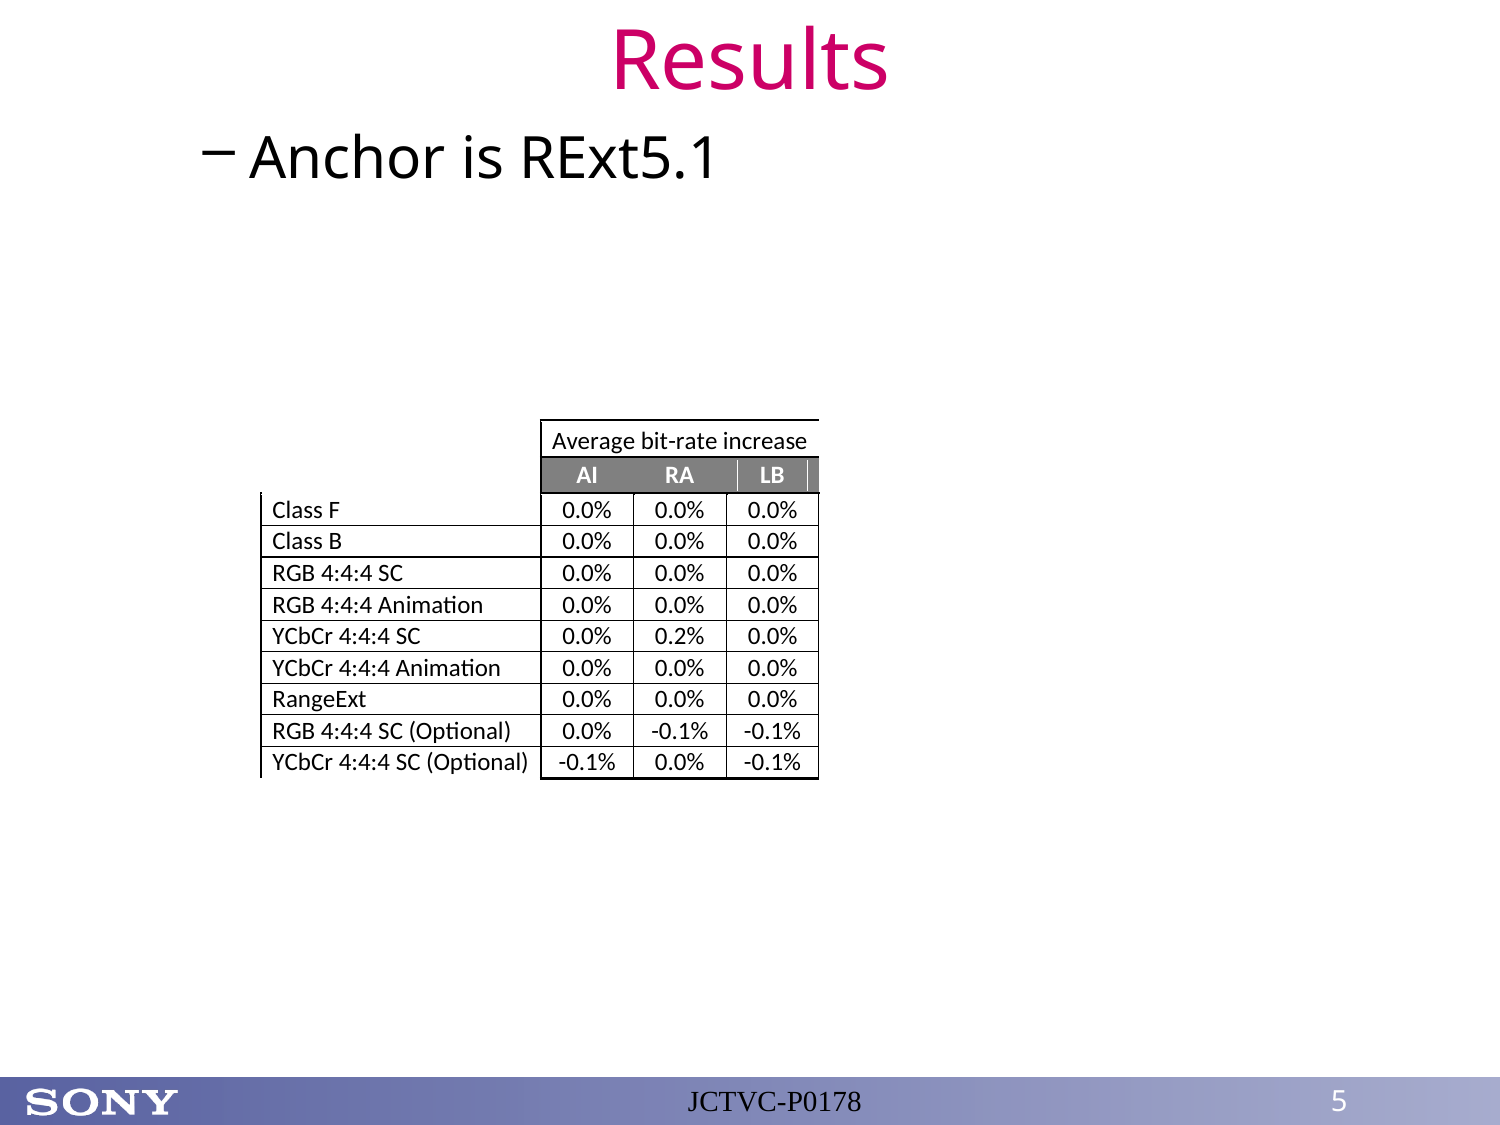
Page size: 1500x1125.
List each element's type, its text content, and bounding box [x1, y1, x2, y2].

footer JCTVC-P0178 [537, 1074, 1013, 1125]
picture [26, 1088, 178, 1116]
list Anchor is RExt5.1 [112, 112, 1388, 1013]
slide_number 5 [1049, 1074, 1363, 1125]
picture [249, 419, 1251, 822]
title Results [112, 0, 1388, 112]
